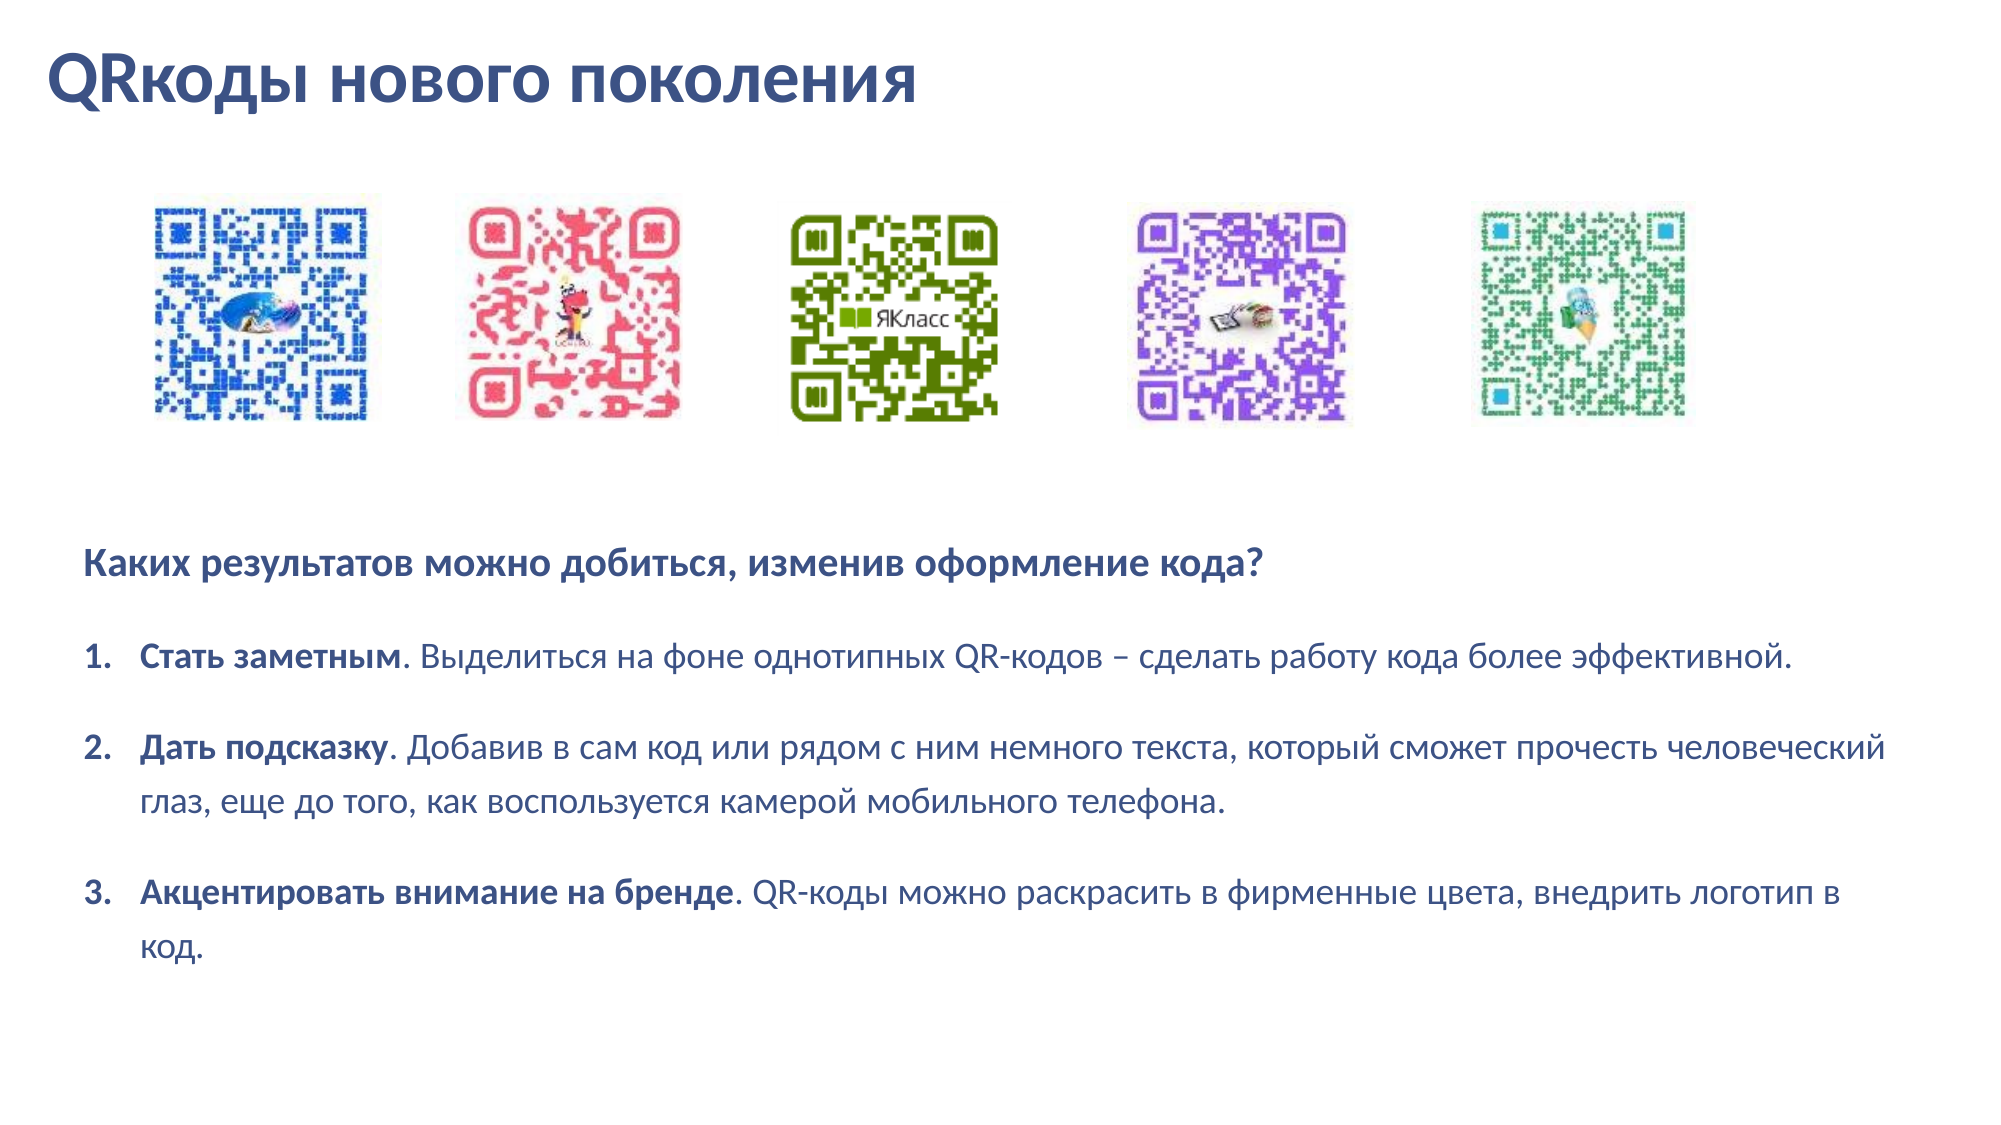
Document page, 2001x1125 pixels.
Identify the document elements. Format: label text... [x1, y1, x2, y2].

text_box Каких результатов можно добиться, изменив оформление кода? Стать заметным. Выделиться на фоне однотипных QR-кодов – сделать работу кода более эффективной. Дать подсказку. Добавив в сам код или рядом с ним немного текста, который сможет прочесть человеческий глаз, еще до того, как воспользуется камерой мобильного телефона. Акцентировать внимание на бренде. QR-коды можно раскрасить в фирменные цвета, внедрить логотип в код. [81, 532, 1901, 966]
picture [777, 201, 1012, 436]
picture [1126, 201, 1355, 430]
picture [154, 193, 382, 422]
title QRкоды нового поколения [45, 25, 926, 216]
picture [455, 193, 683, 422]
picture [1470, 201, 1696, 427]
